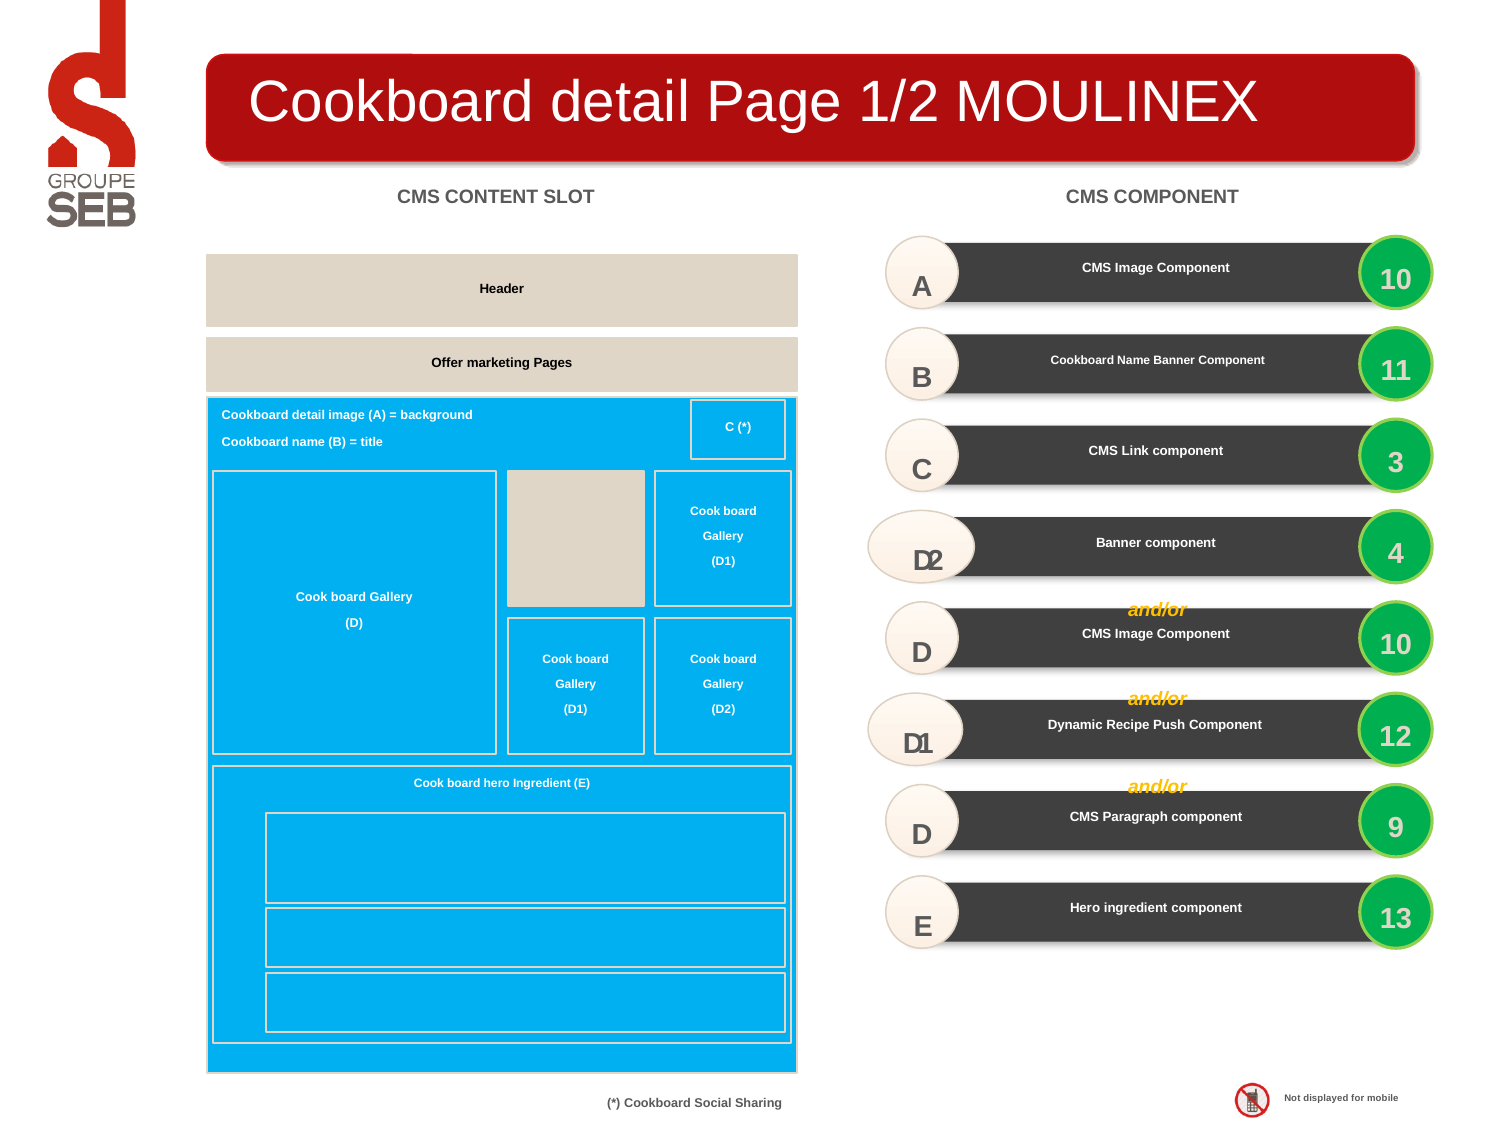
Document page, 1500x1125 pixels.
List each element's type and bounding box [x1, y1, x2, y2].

text_box [218, 172, 774, 228]
picture [1233, 1081, 1270, 1118]
text_box [867, 674, 1433, 858]
text_box [383, 1084, 798, 1125]
text_box [867, 509, 1433, 584]
text_box [885, 418, 1433, 493]
text_box [204, 395, 799, 1075]
text_box [885, 875, 1433, 949]
text_box [885, 586, 1433, 675]
text_box [885, 236, 1433, 309]
text_box [1270, 1082, 1500, 1117]
title [234, 56, 1400, 149]
text_box [204, 336, 799, 394]
text_box [204, 253, 799, 328]
text_box [885, 327, 1433, 401]
text_box [981, 172, 1324, 228]
picture [0, 0, 182, 266]
